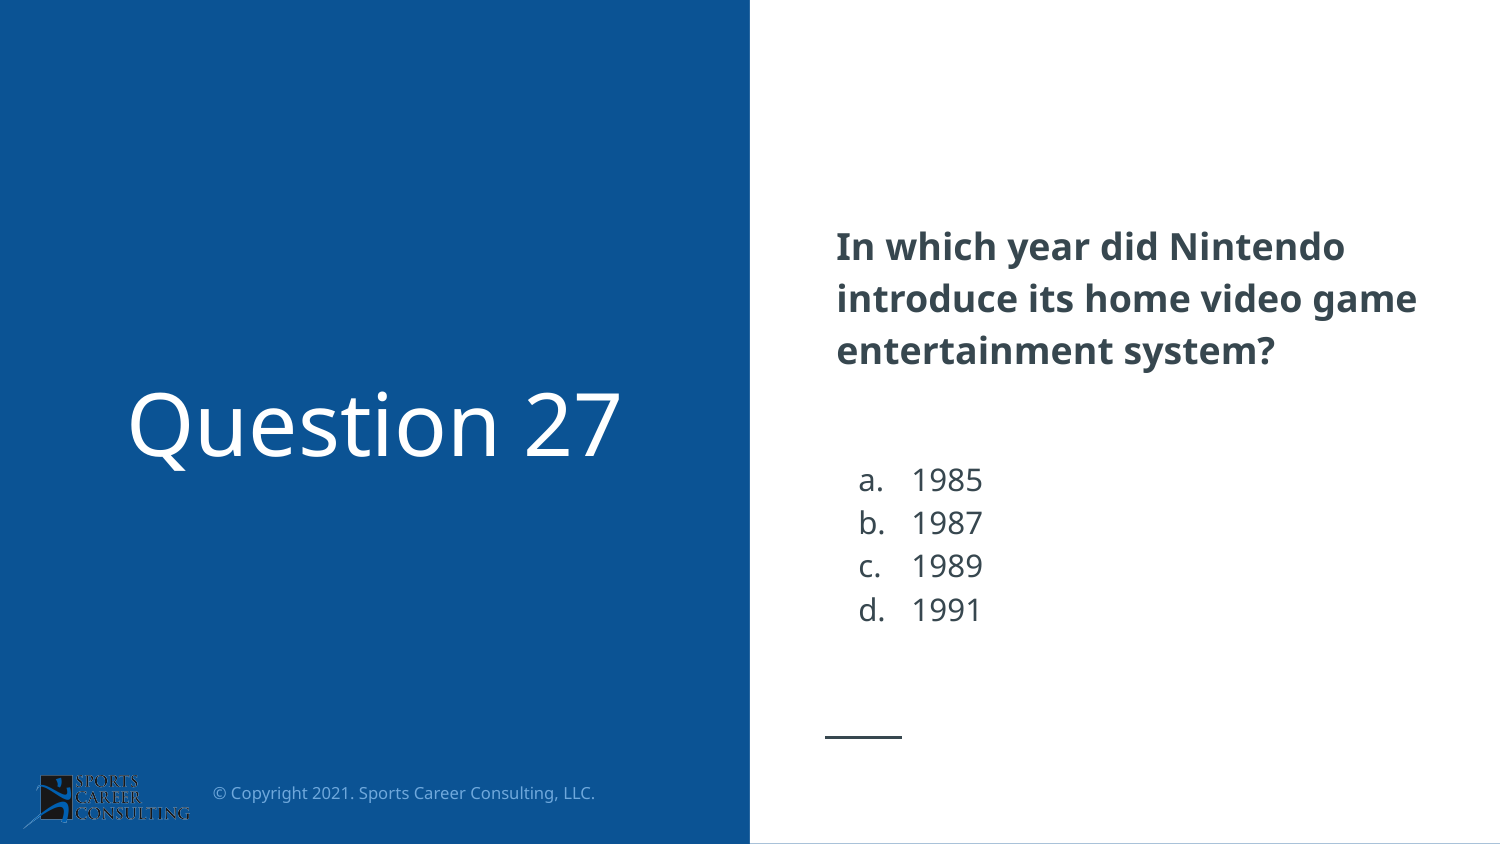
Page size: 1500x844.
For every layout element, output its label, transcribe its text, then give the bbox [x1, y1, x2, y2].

picture [22, 774, 190, 829]
text_box © Copyright 2021. Sports Career Consulting, LLC. [197, 767, 750, 838]
list In which year did Nintendo introduce its home video game entertainment system? 1985 1987 1989 1991 [821, 118, 1486, 725]
title Question 27 [43, 298, 708, 546]
